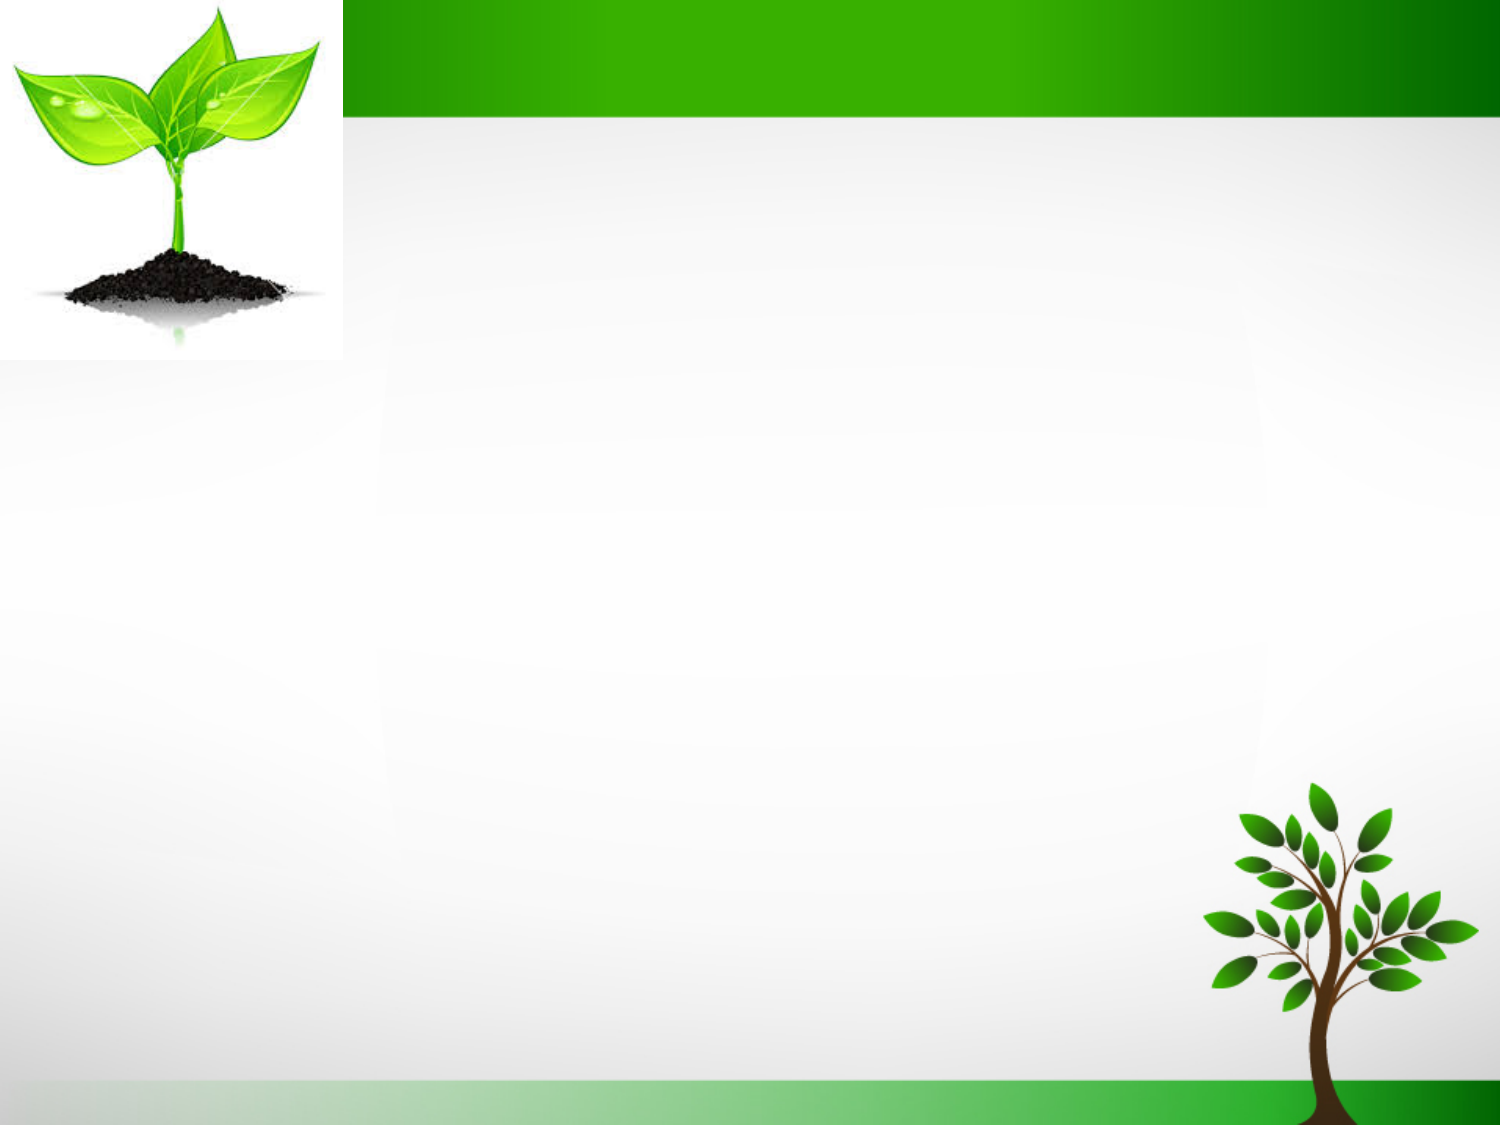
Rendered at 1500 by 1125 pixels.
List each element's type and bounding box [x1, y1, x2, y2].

picture [0, 0, 1500, 1125]
list [0, 0, 343, 360]
